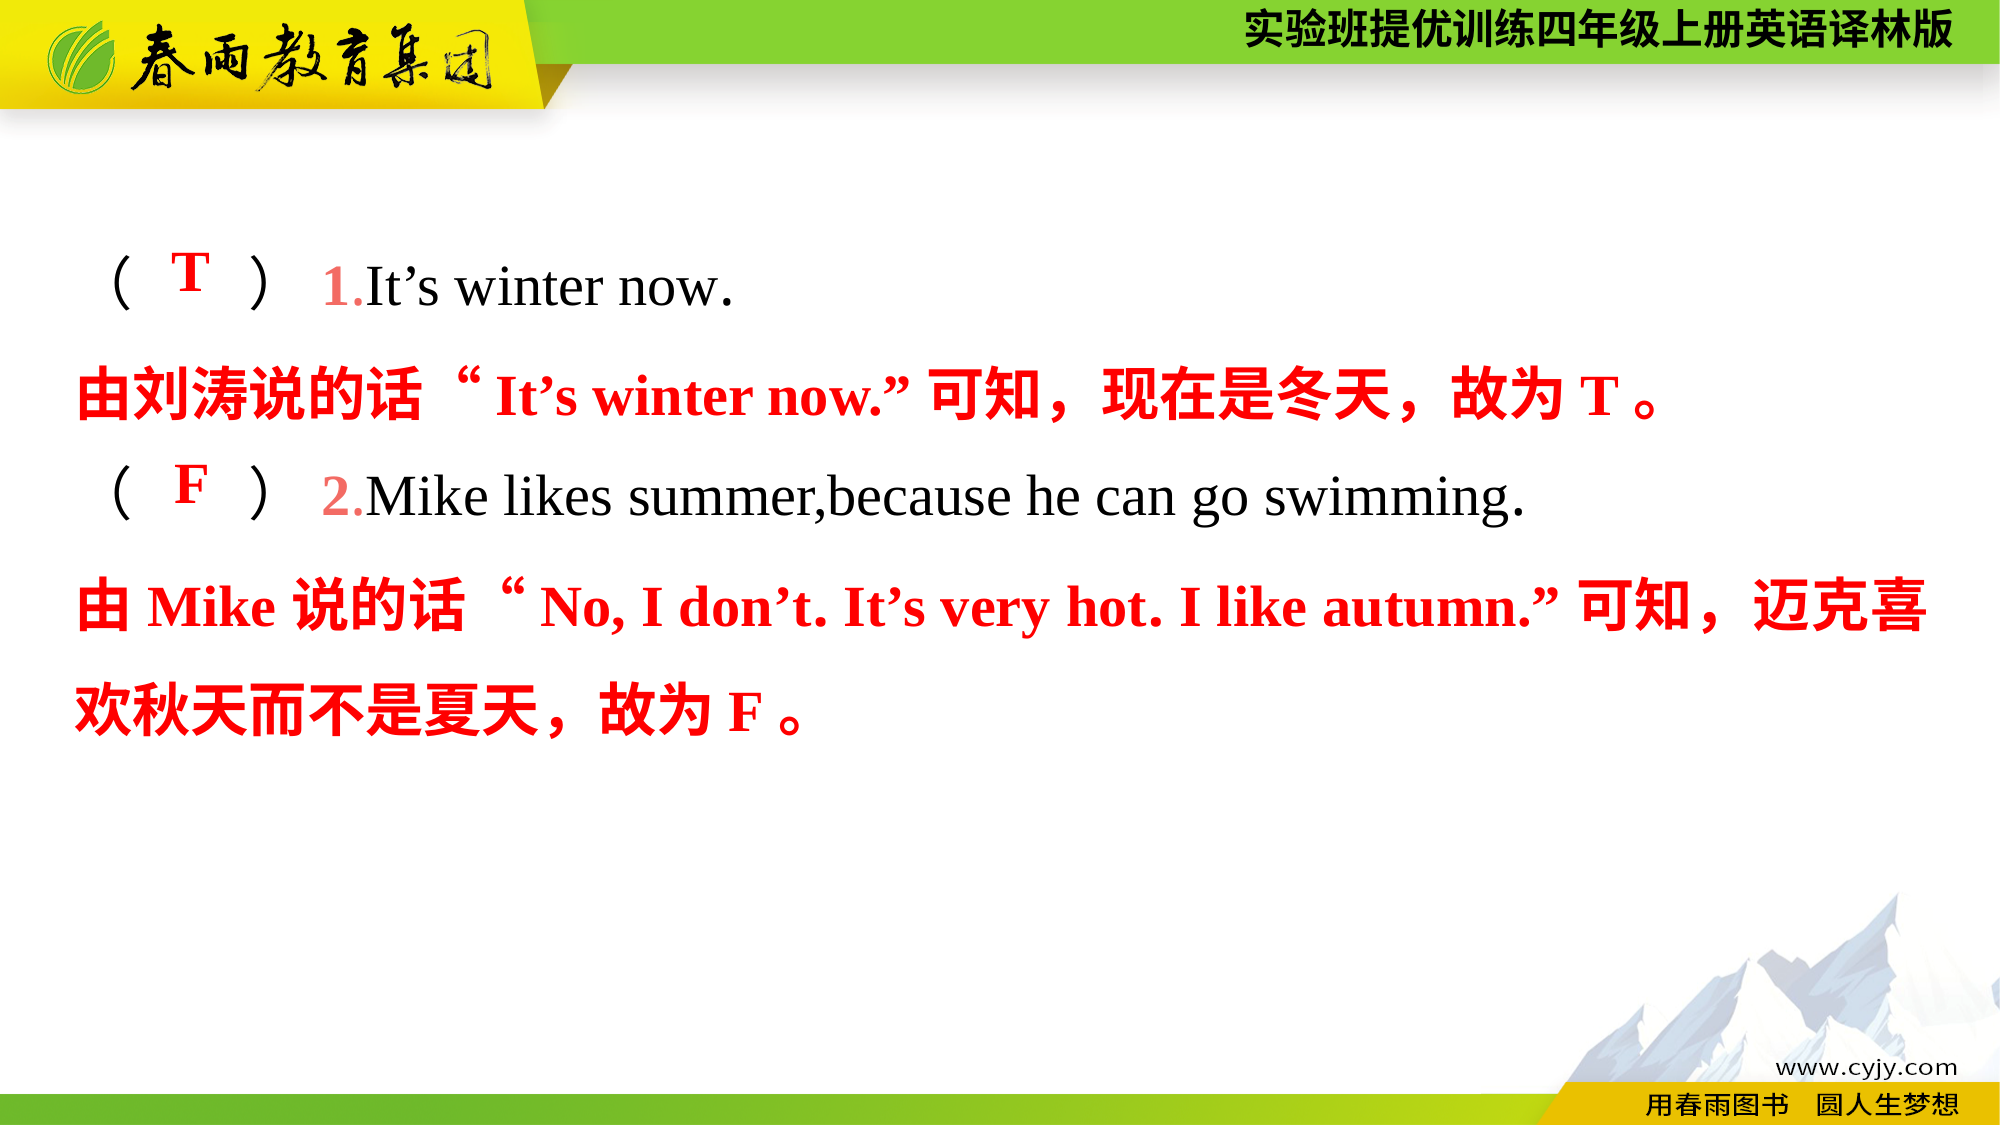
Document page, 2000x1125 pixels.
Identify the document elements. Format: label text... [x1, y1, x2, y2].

text_box 由Mike说的话“No, I don’t. It’s very hot. I like autumn.”可知，迈克喜欢秋天而不是夏天，故为F。 [59, 525, 1944, 751]
text_box T [157, 225, 226, 311]
text_box F [159, 437, 225, 523]
list （ ）1.It’s winter now. （ ）2.Mike likes summer,because he can go swimming. [59, 435, 1944, 525]
picture [0, 0, 2000, 1125]
list （ ）1.It’s winter now. （ ）2.Mike likes summer,because he can go swimming. [59, 205, 1944, 314]
text_box 由刘涛说的话“It’s winter now.”可知，现在是冬天，故为T。 [59, 314, 1944, 435]
